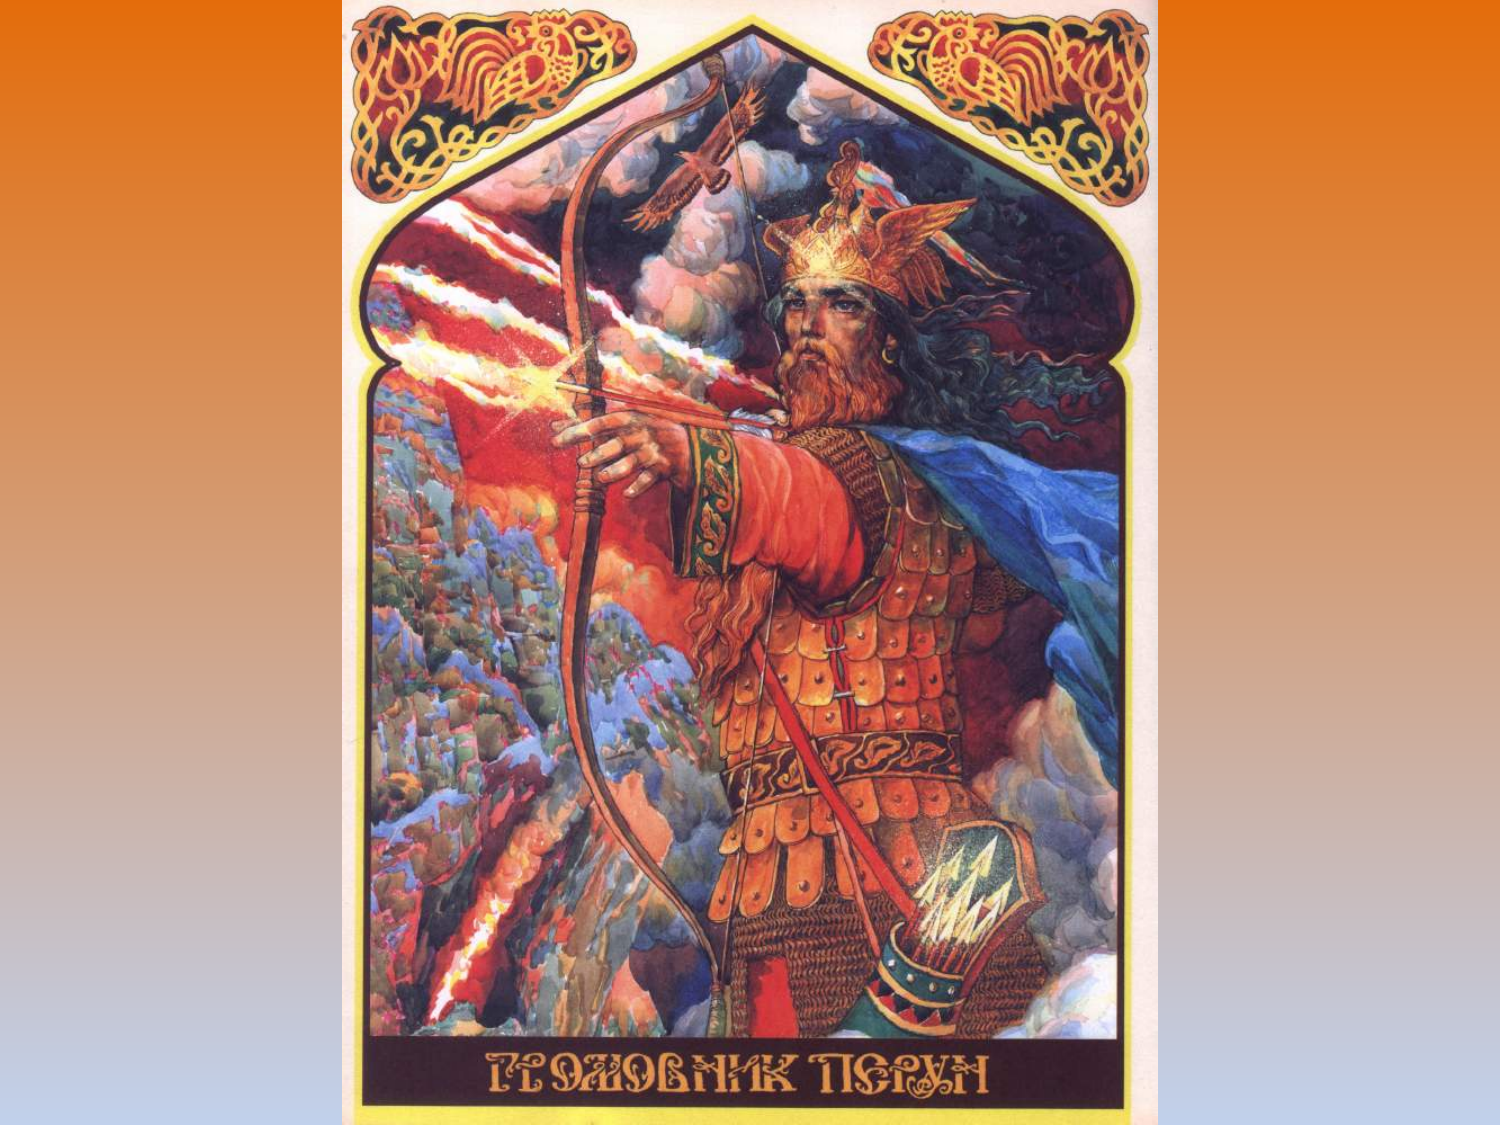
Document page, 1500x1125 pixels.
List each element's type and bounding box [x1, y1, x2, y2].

picture [341, 0, 1158, 1125]
